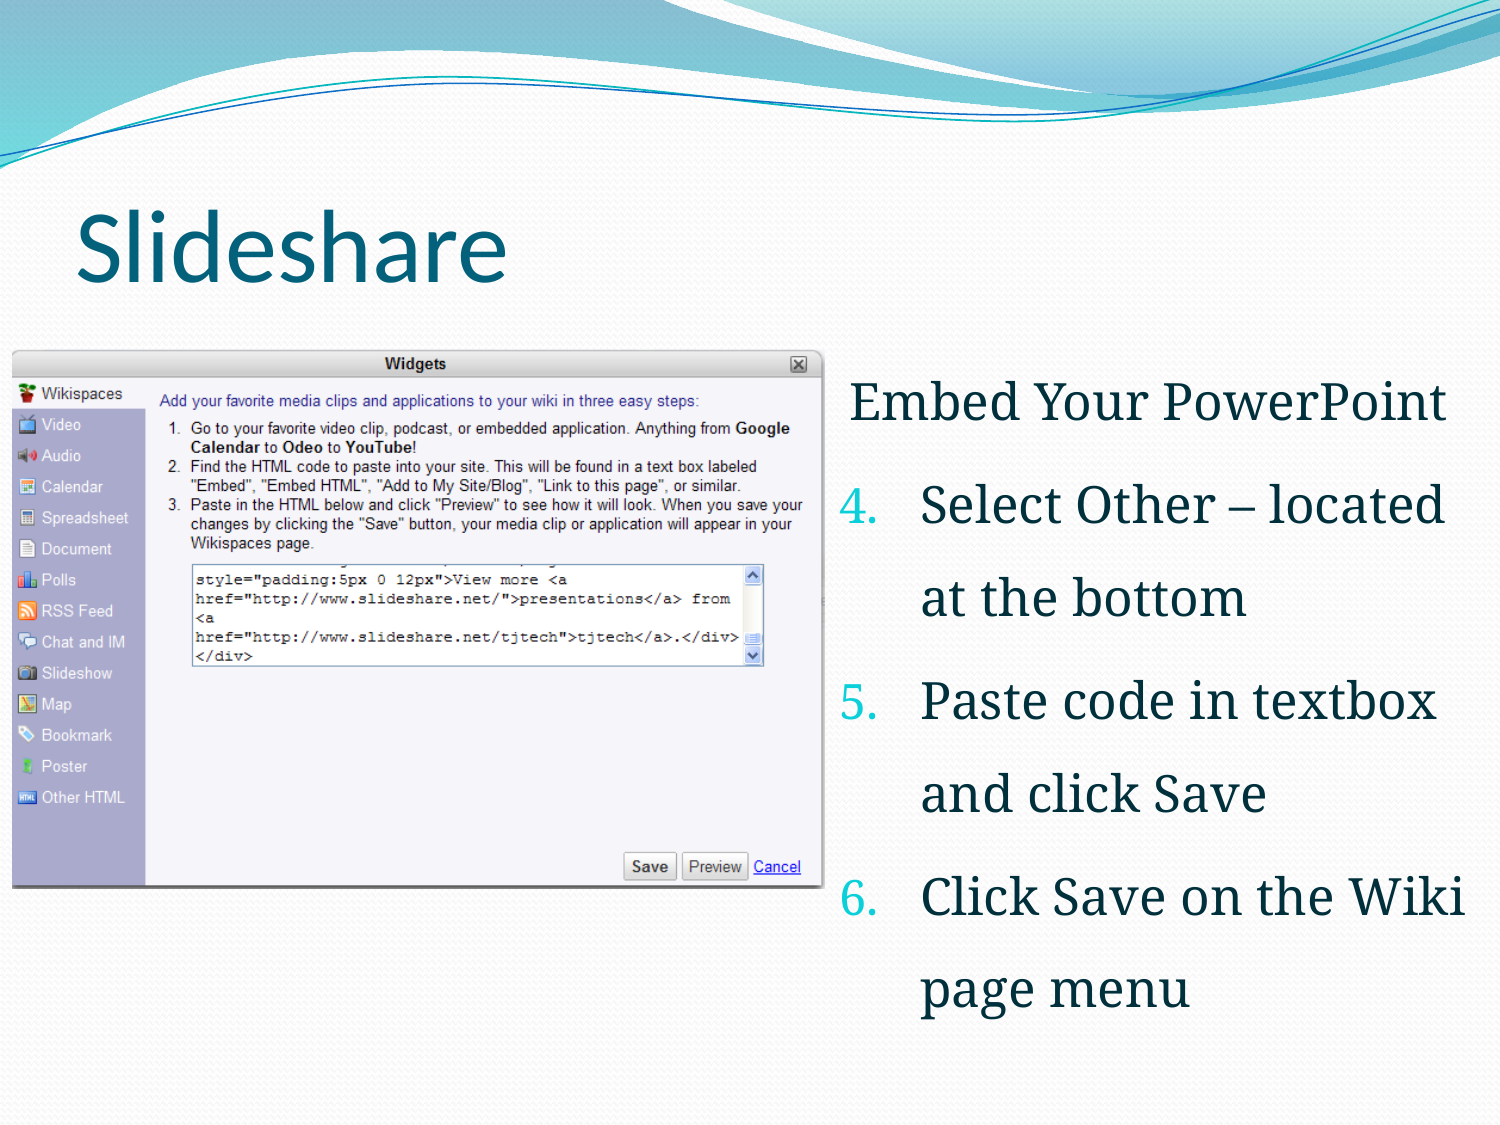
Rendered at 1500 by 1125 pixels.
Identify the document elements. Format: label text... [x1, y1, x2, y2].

list Embed Your PowerPoint Select Other – located at the bottom Paste code in textbox and click Save Click Save on the Wiki page menu [825, 299, 1488, 1028]
picture [12, 349, 826, 889]
title Slideshare [75, 115, 1425, 303]
